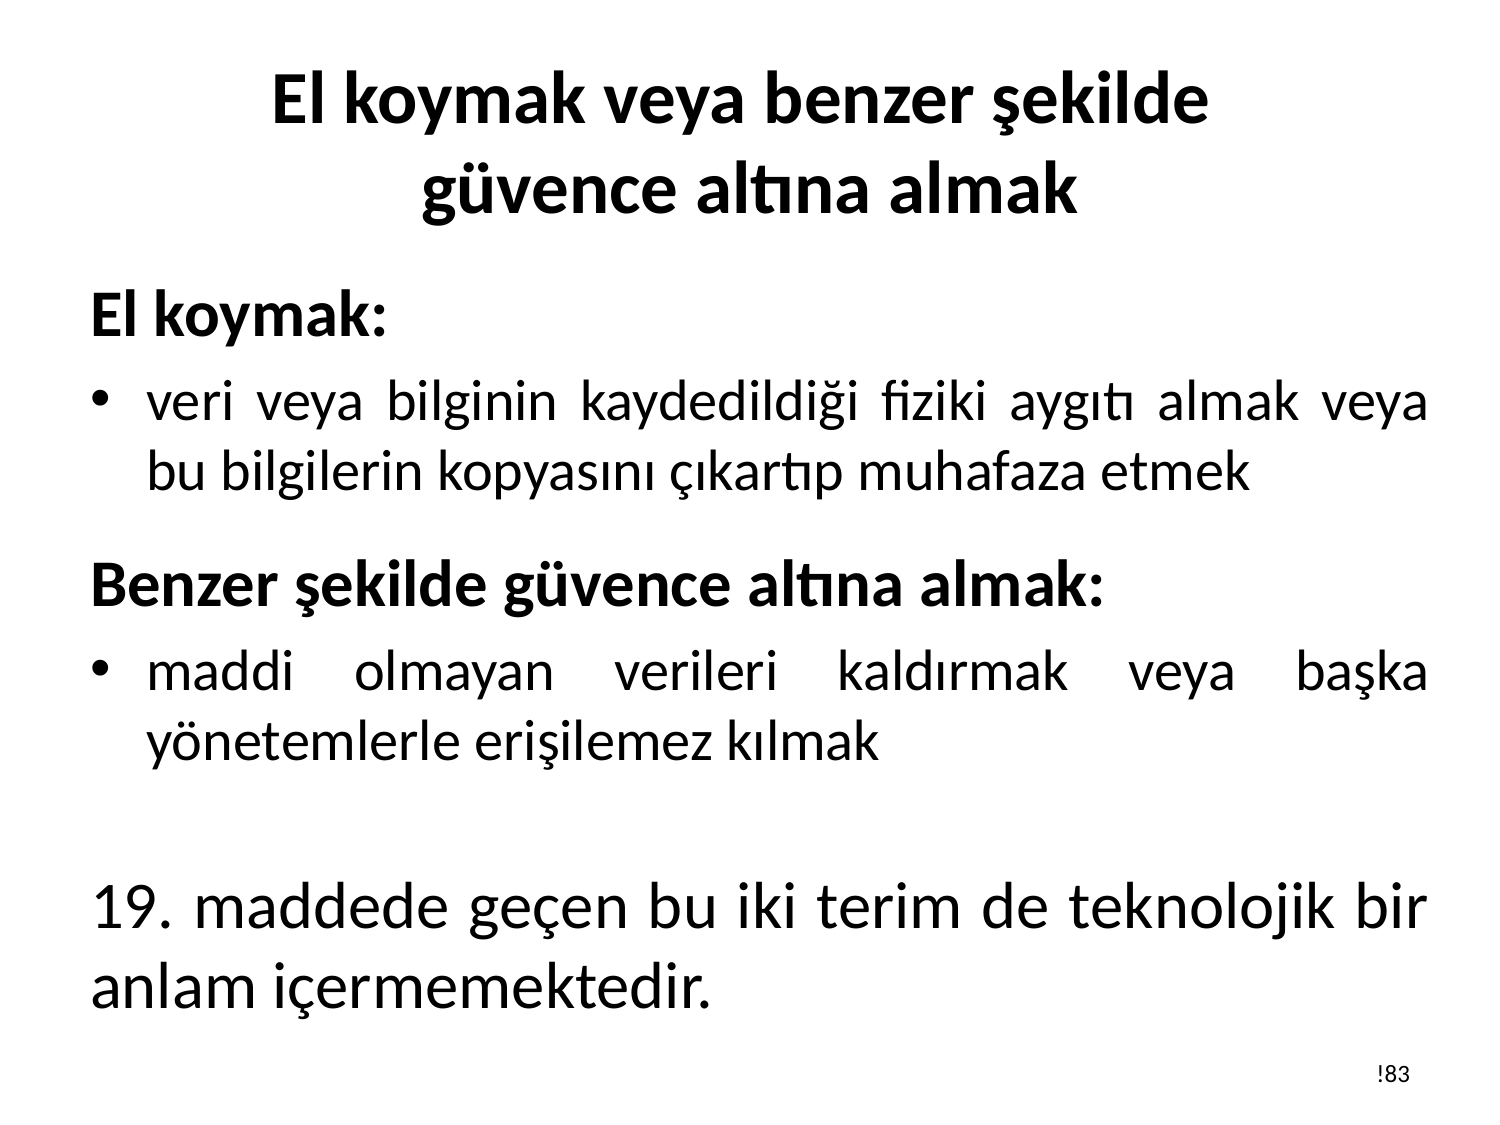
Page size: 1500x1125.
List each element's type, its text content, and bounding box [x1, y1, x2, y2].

slide_number !83 [1074, 1042, 1425, 1103]
list El koymak: veri veya bilginin kaydedildiği fiziki aygıtı almak veya bu bilgilerin kopyasını çıkartıp muhafaza etmek Benzer şekilde güvence altına almak: maddi olmayan verileri kaldırmak veya başka yönetemlerle erişilemez kılmak 19. maddede geçen bu iki terim de teknolojik bir anlam içermemektedir. [74, 262, 1446, 1006]
title El koymak veya benzer şekilde güvence altına almak [74, 44, 1426, 233]
